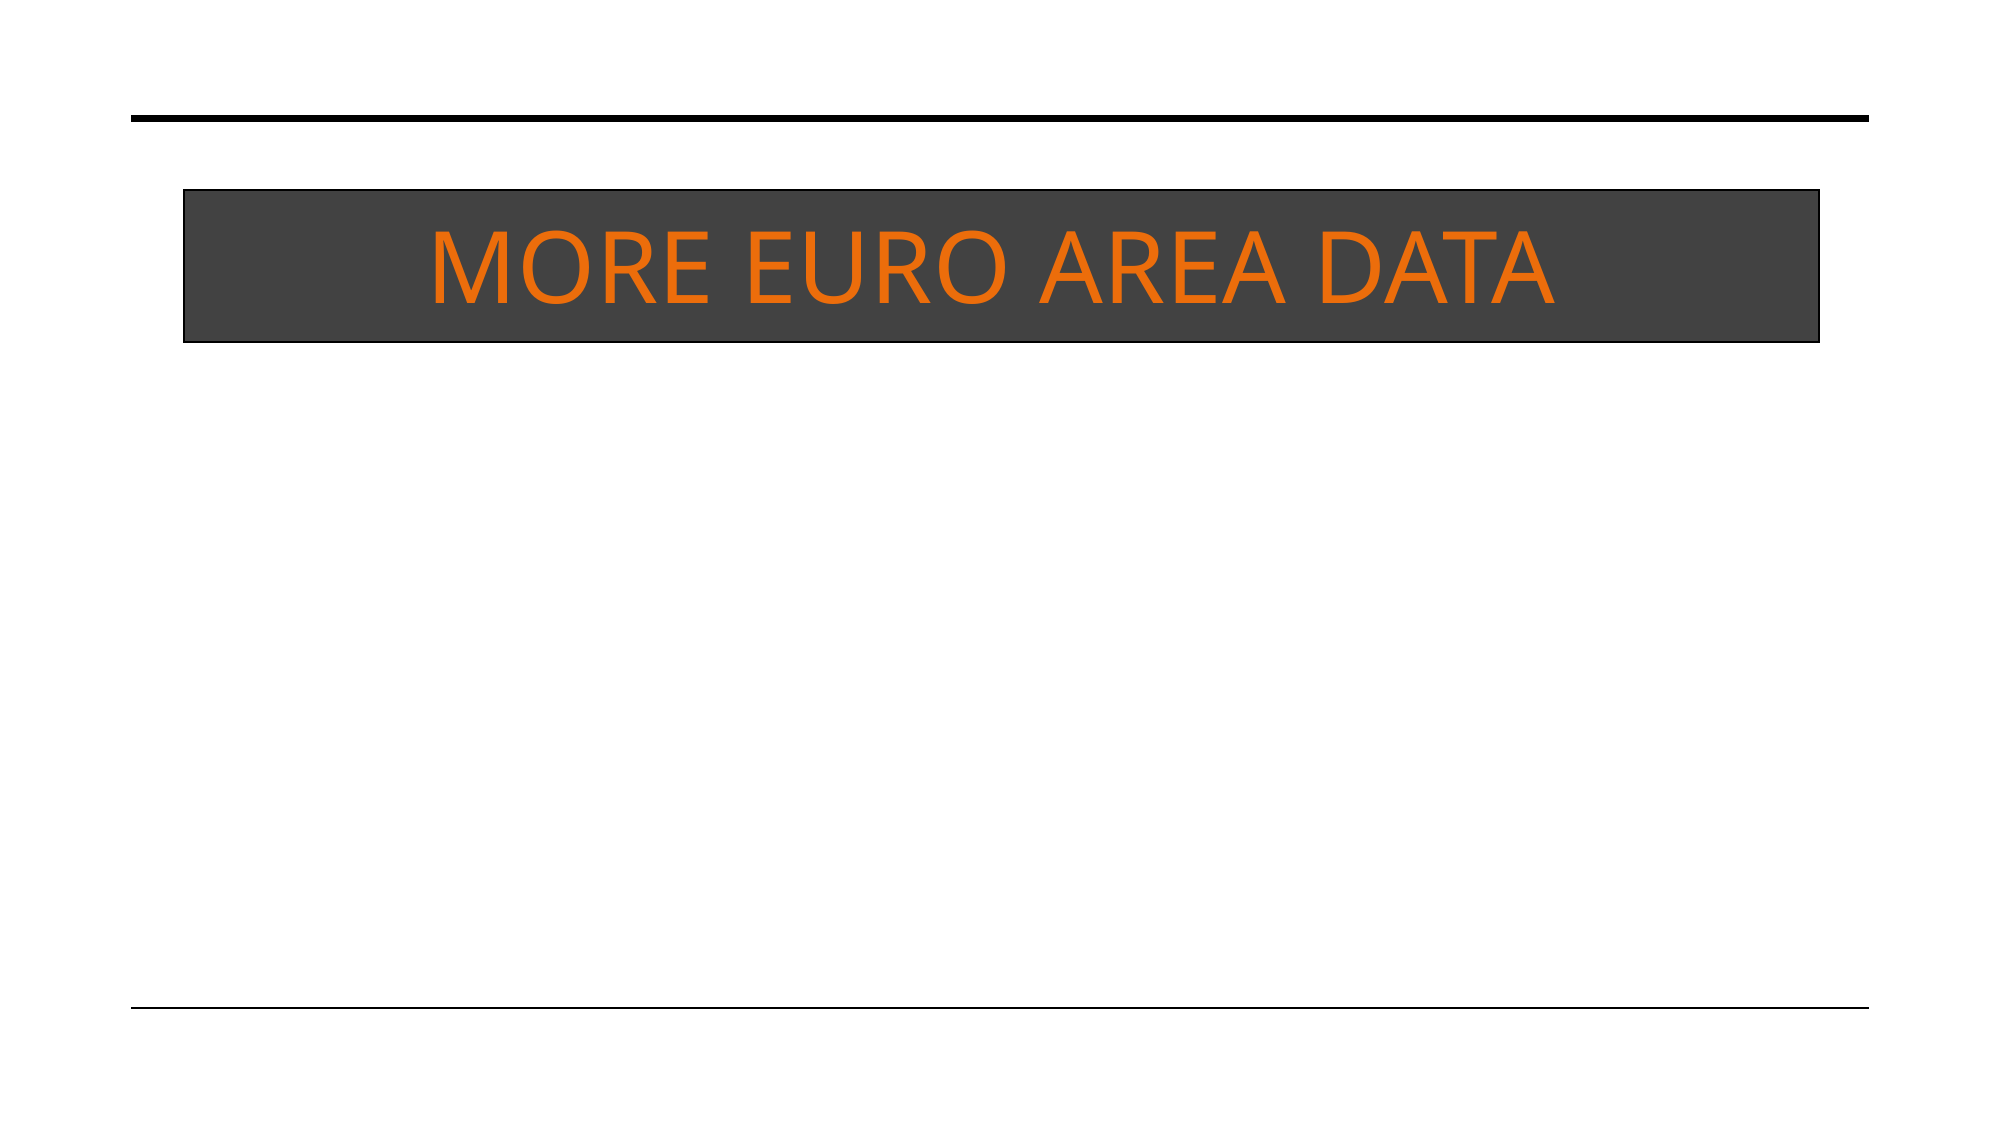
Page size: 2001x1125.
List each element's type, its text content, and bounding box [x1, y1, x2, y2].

title MORE EURO AREA DATA [114, 151, 1869, 377]
